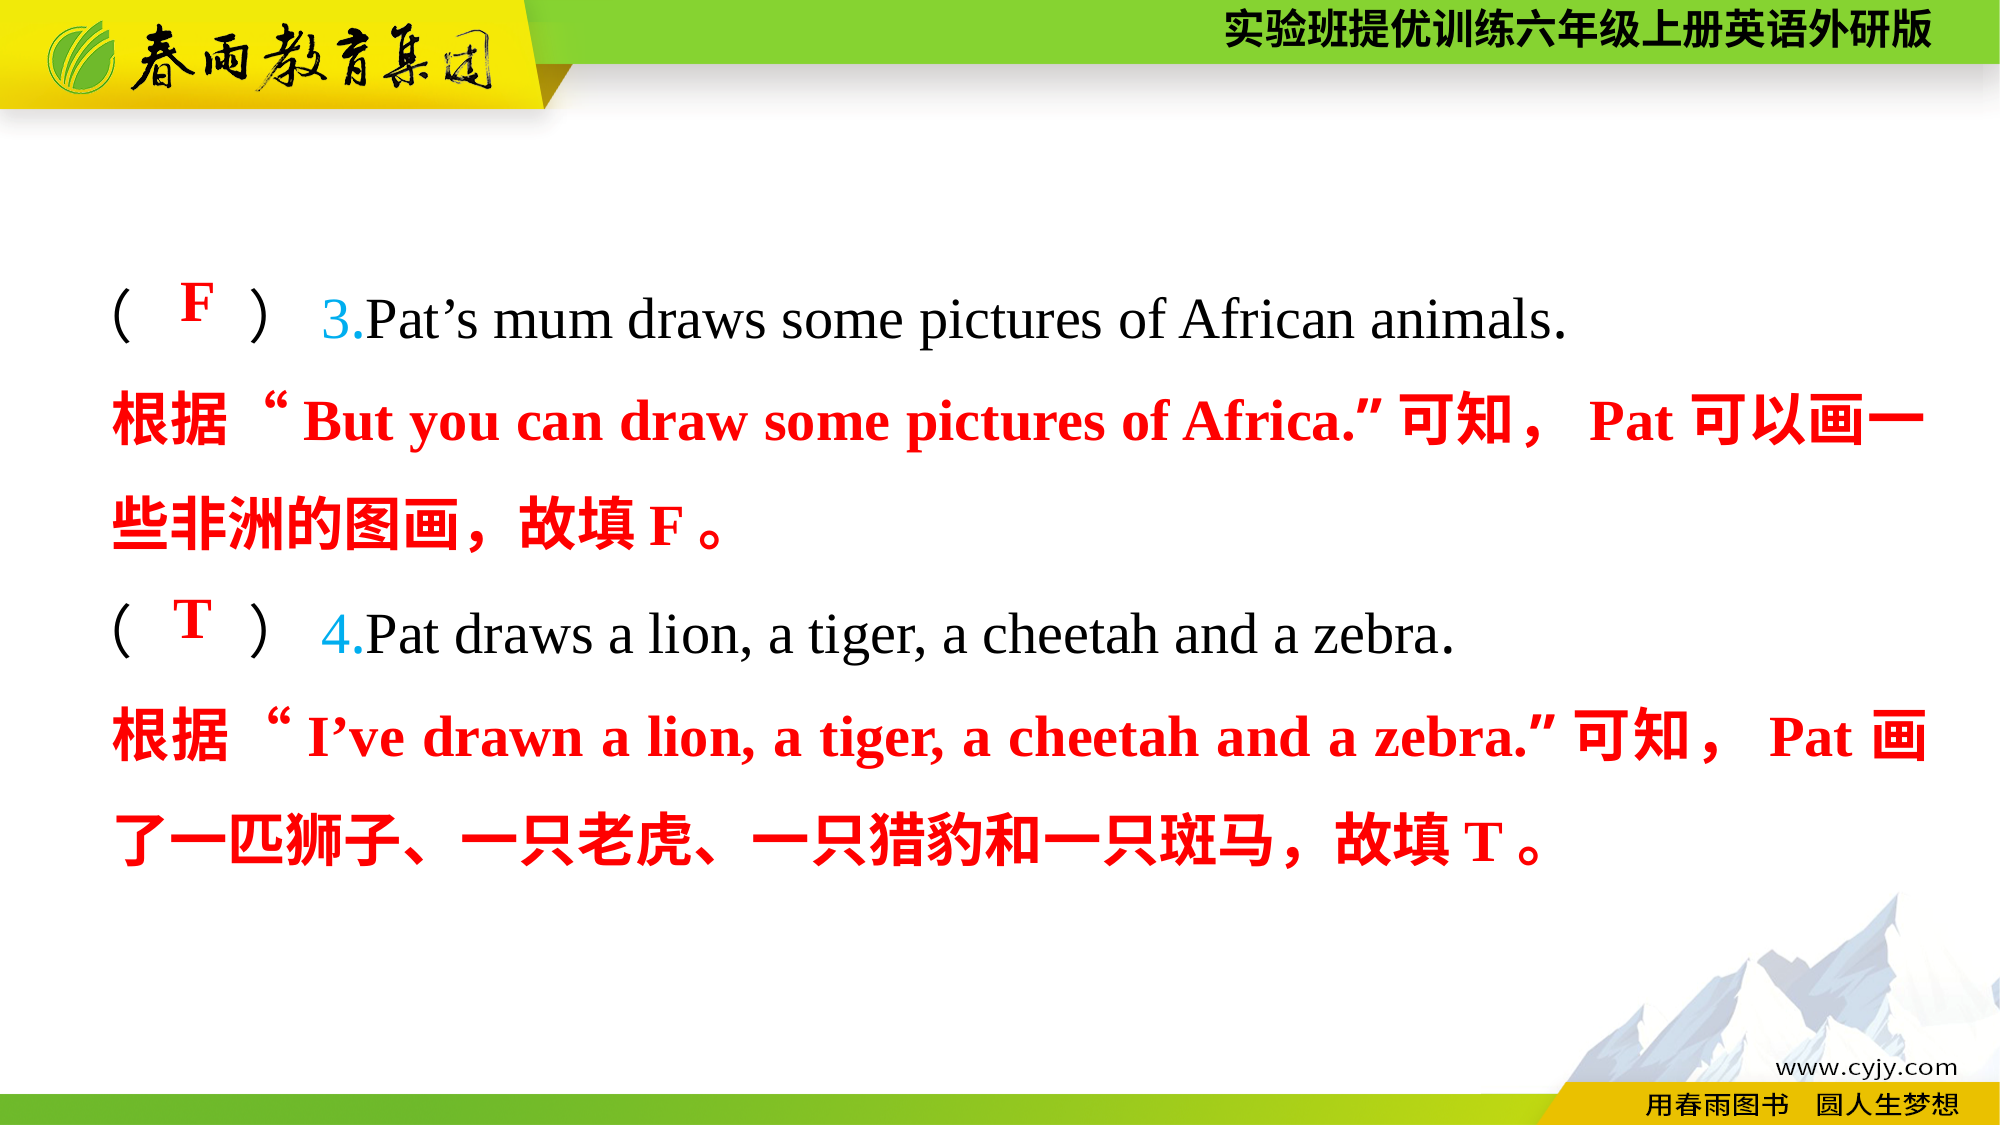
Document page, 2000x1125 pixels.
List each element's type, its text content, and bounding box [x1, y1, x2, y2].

text_box F [165, 255, 244, 341]
picture [0, 0, 2000, 1125]
text_box 根据“I’ve drawn a lion, a tiger, a cheetah and a zebra.”可知，Pat画了一匹狮子、一只老虎、一只猎豹和一只斑马，故填T。 [96, 655, 1944, 881]
text_box T [158, 572, 256, 658]
list （ ）3.Pat’s mum draws some pictures of African animals. （ ）4.Pat draws a lion, a tiger, a cheetah and a zebra. [59, 237, 1944, 664]
text_box 根据“But you can draw some pictures of Africa.”可知，Pat可以画一些非洲的图画，故填F。 [96, 340, 1941, 565]
